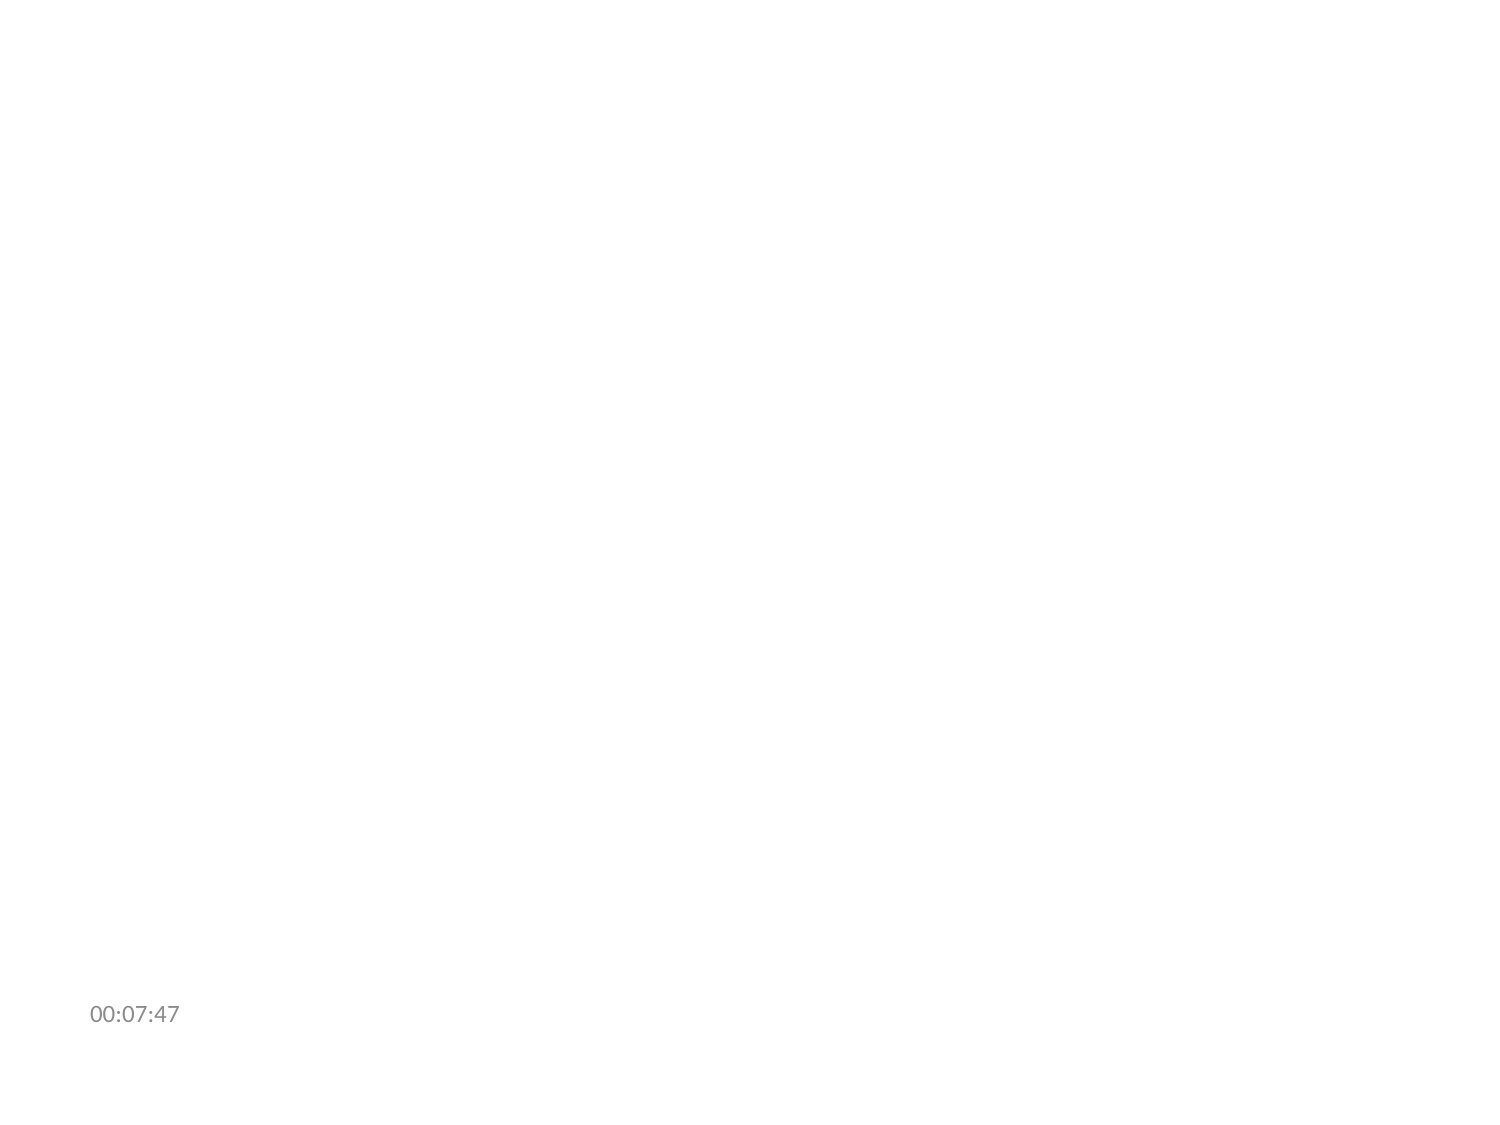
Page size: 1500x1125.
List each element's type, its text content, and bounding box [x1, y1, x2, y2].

text_box 15:35:09 [75, 982, 425, 1043]
